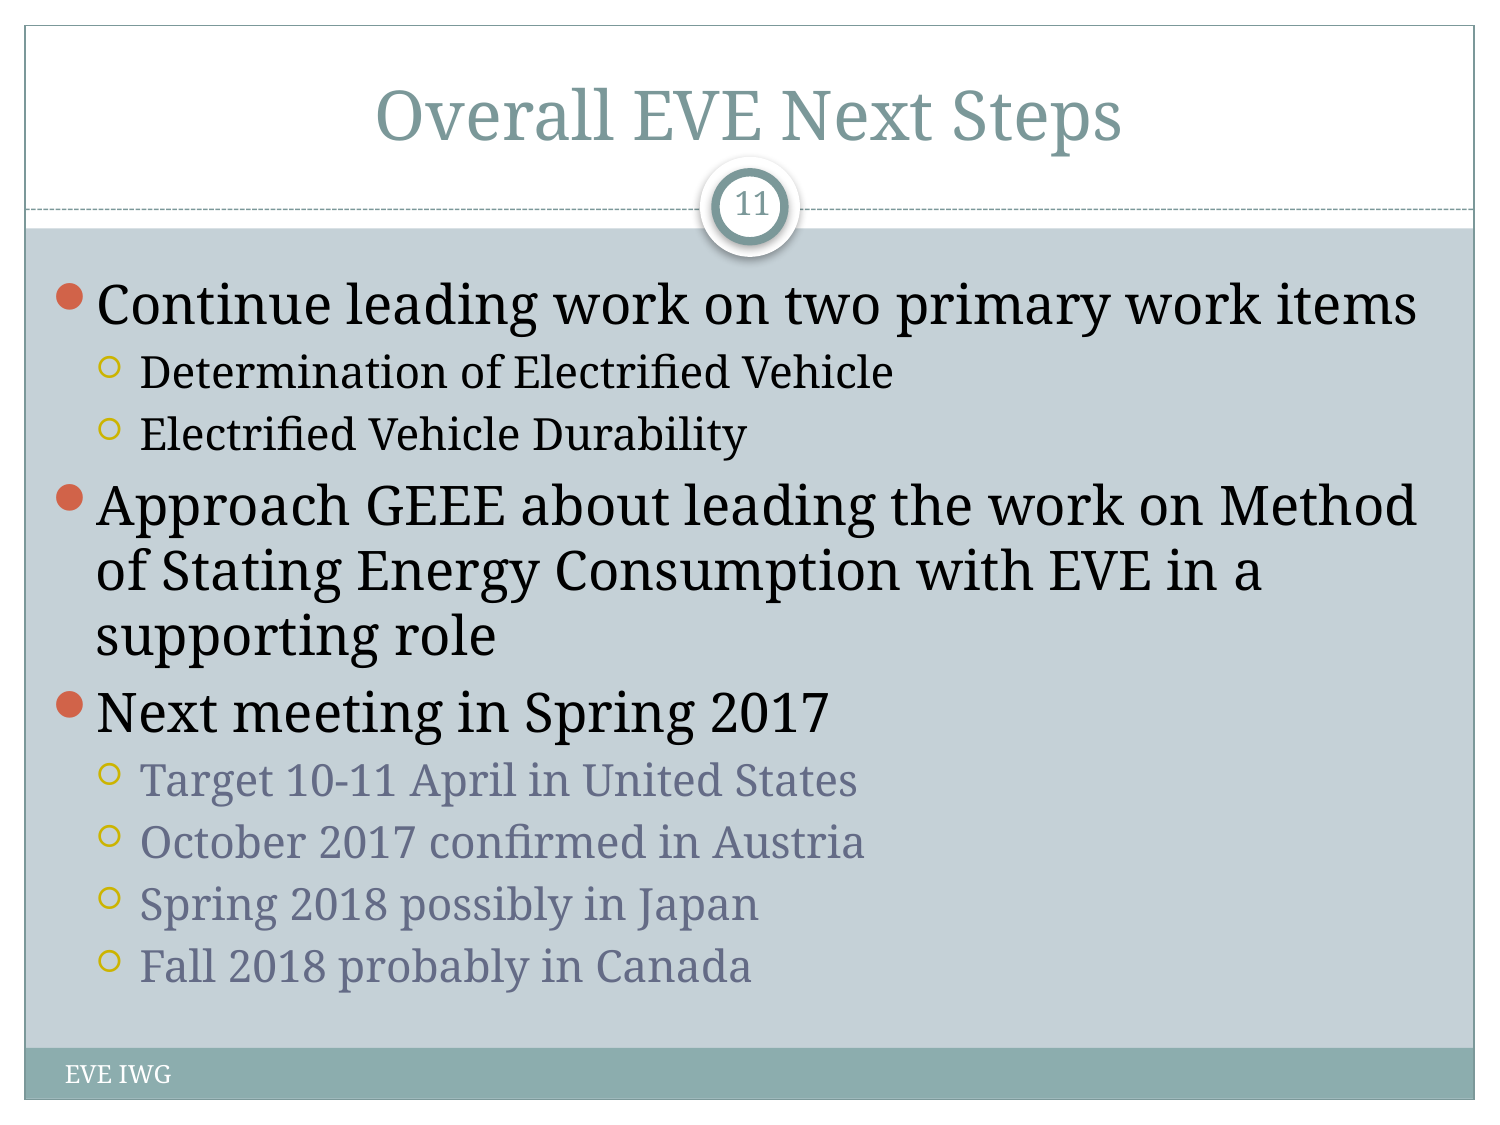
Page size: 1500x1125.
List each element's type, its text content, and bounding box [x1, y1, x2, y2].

list Continue leading work on two primary work items Determination of Electrified Vehicle Electrified Vehicle Durability Approach GEEE about leading the work on Method of Stating Energy Consumption with EVE in a supporting role Next meeting in Spring 2017 Target 10-11 April in United States October 2017 confirmed in Austria Spring 2018 possibly in Japan Fall 2018 probably in Canada [37, 262, 1450, 1050]
footer EVE IWG [50, 1051, 638, 1112]
title Overall EVE Next Steps [49, 37, 1450, 162]
slide_number 11 [715, 168, 791, 241]
